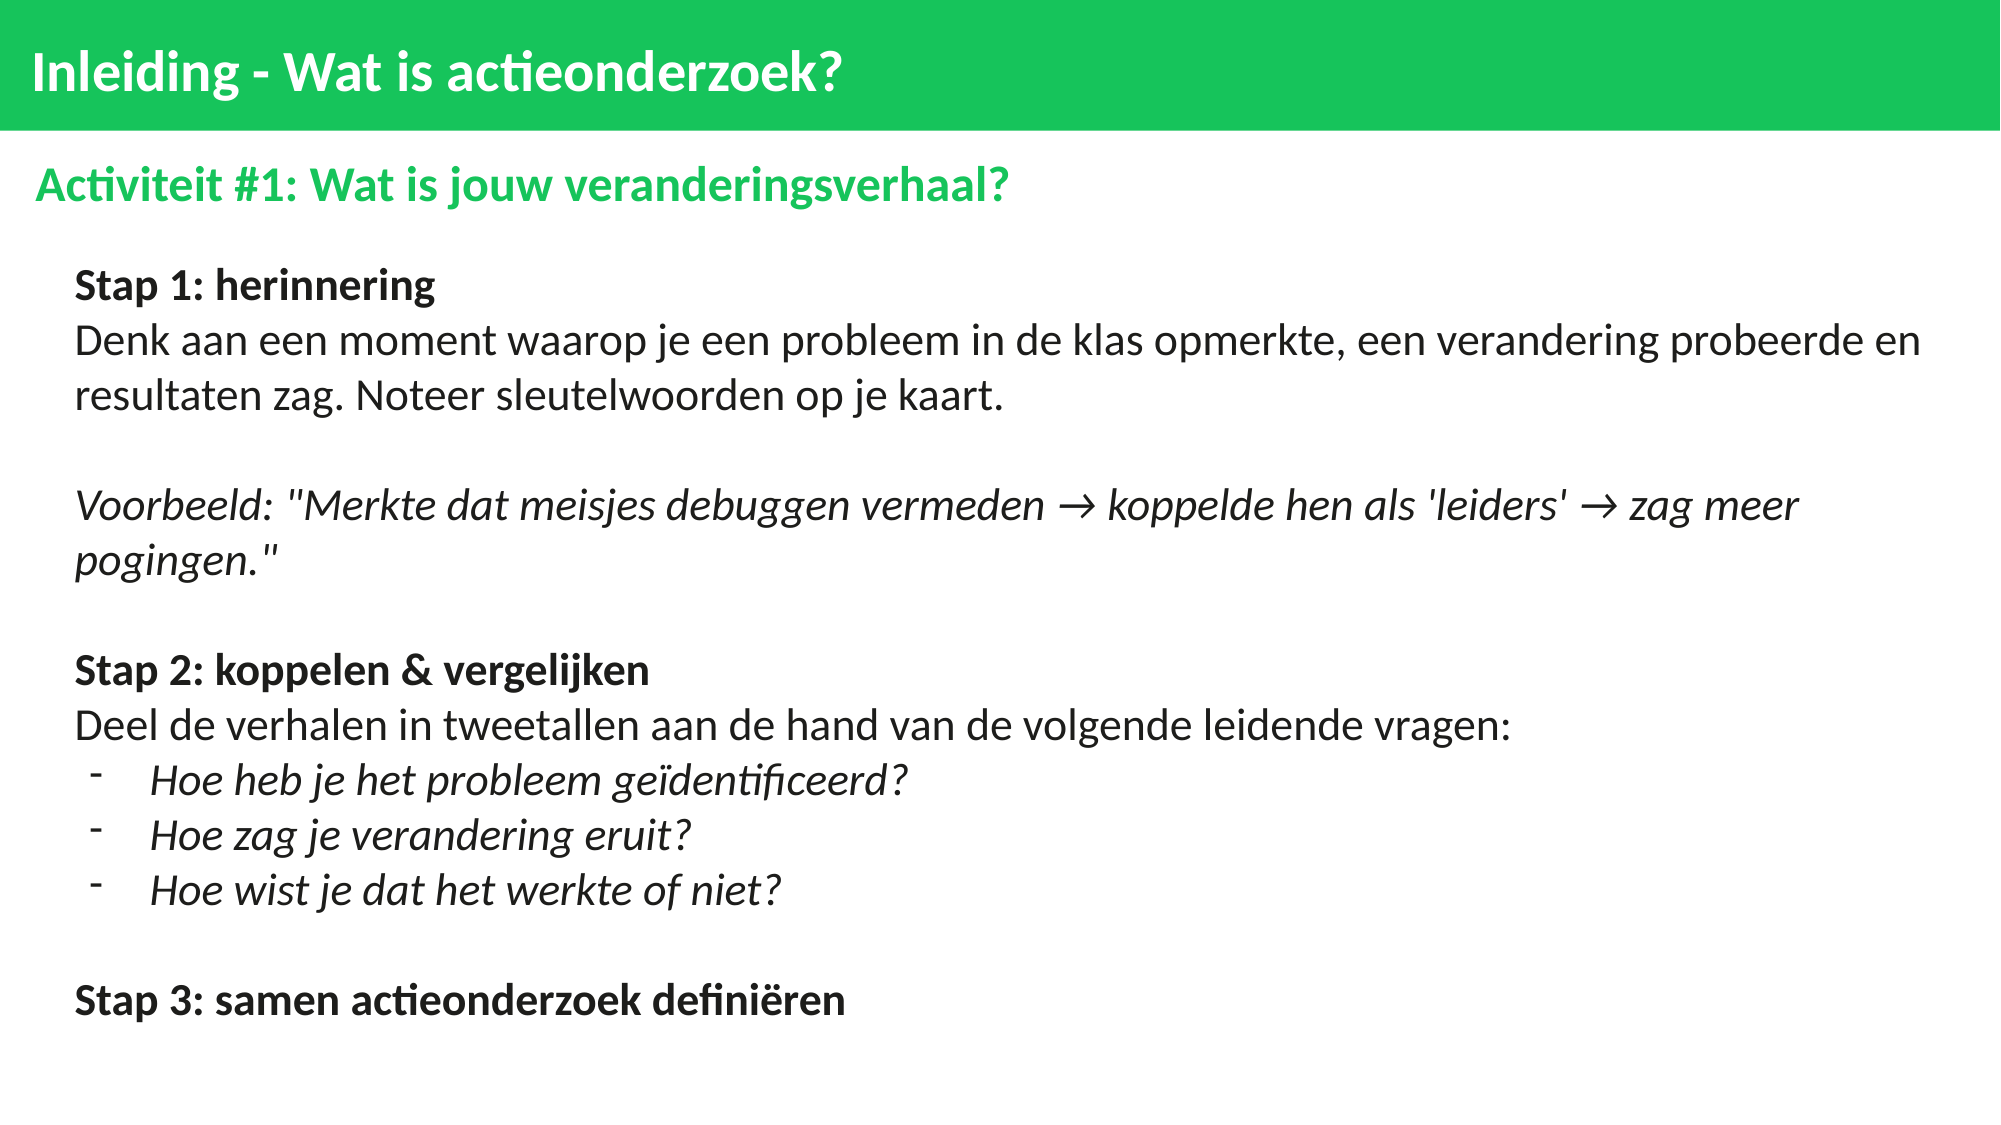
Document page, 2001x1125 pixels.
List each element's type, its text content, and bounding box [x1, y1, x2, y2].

title Inleiding - Wat is actieonderzoek? [16, 13, 1976, 131]
list Activiteit #1: Wat is jouw veranderingsverhaal? [20, 140, 1980, 231]
text_box Stap 1: herinnering Denk aan een moment waarop je een probleem in de klas opmerkte, een verandering probeerde en resultaten zag. Noteer sleutelwoorden op je kaart. Voorbeeld: "Merkte dat meisjes debuggen vermeden → koppelde hen als 'leiders' → zag meer pogingen." Stap 2: koppelen & vergelijken Deel de verhalen in tweetallen aan de hand van de volgende leidende vragen: Hoe heb je het probleem geïdentificeerd? Hoe zag je verandering eruit? Hoe wist je dat het werkte of niet? Stap 3: samen actieonderzoek definiëren [59, 239, 1941, 1125]
